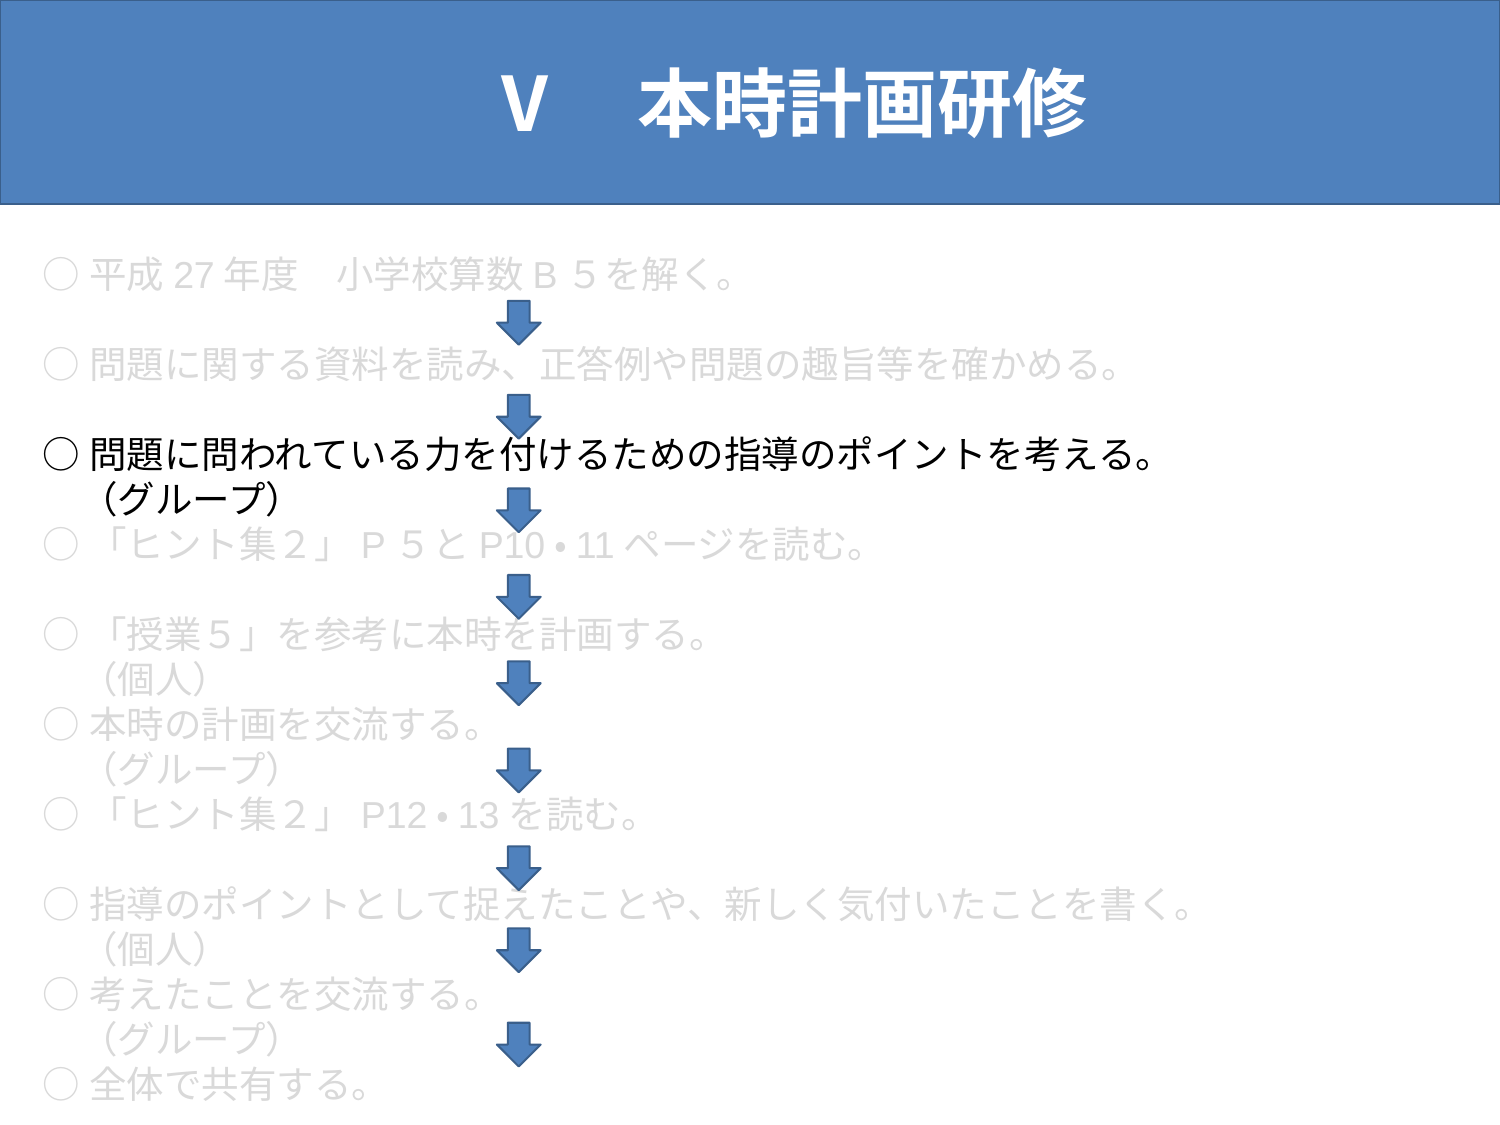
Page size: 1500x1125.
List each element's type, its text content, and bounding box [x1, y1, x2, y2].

text_box [495, 573, 542, 620]
text_box ○平成27年度 小学校算数B５を解く。 ○問題に関する資料を読み、正答例や問題の趣旨等を確かめる。 ○問題に問われている力を付けるための指導のポイントを考える。 （グループ） ○「ヒント集２」P５とP10・11ページを読む。 ○「授業５」を参考に本時を計画する。 （個人） ○本時の計画を交流する。 （グループ） ○「ヒント集２」P12・13を読む。 ○指導のポイントとして捉えたことや、新しく気付いたことを書く。 （個人） ○考えたことを交流する。 （グループ） ○全体で共有する。 [28, 243, 1472, 1114]
text_box [495, 1021, 542, 1068]
text_box [495, 845, 542, 891]
text_box [495, 487, 542, 533]
text_box [495, 299, 542, 346]
text_box [495, 660, 542, 706]
text_box Ⅴ 本時計画研修 [0, 0, 1500, 205]
text_box [495, 393, 542, 440]
text_box [495, 747, 542, 794]
text_box [495, 927, 542, 973]
